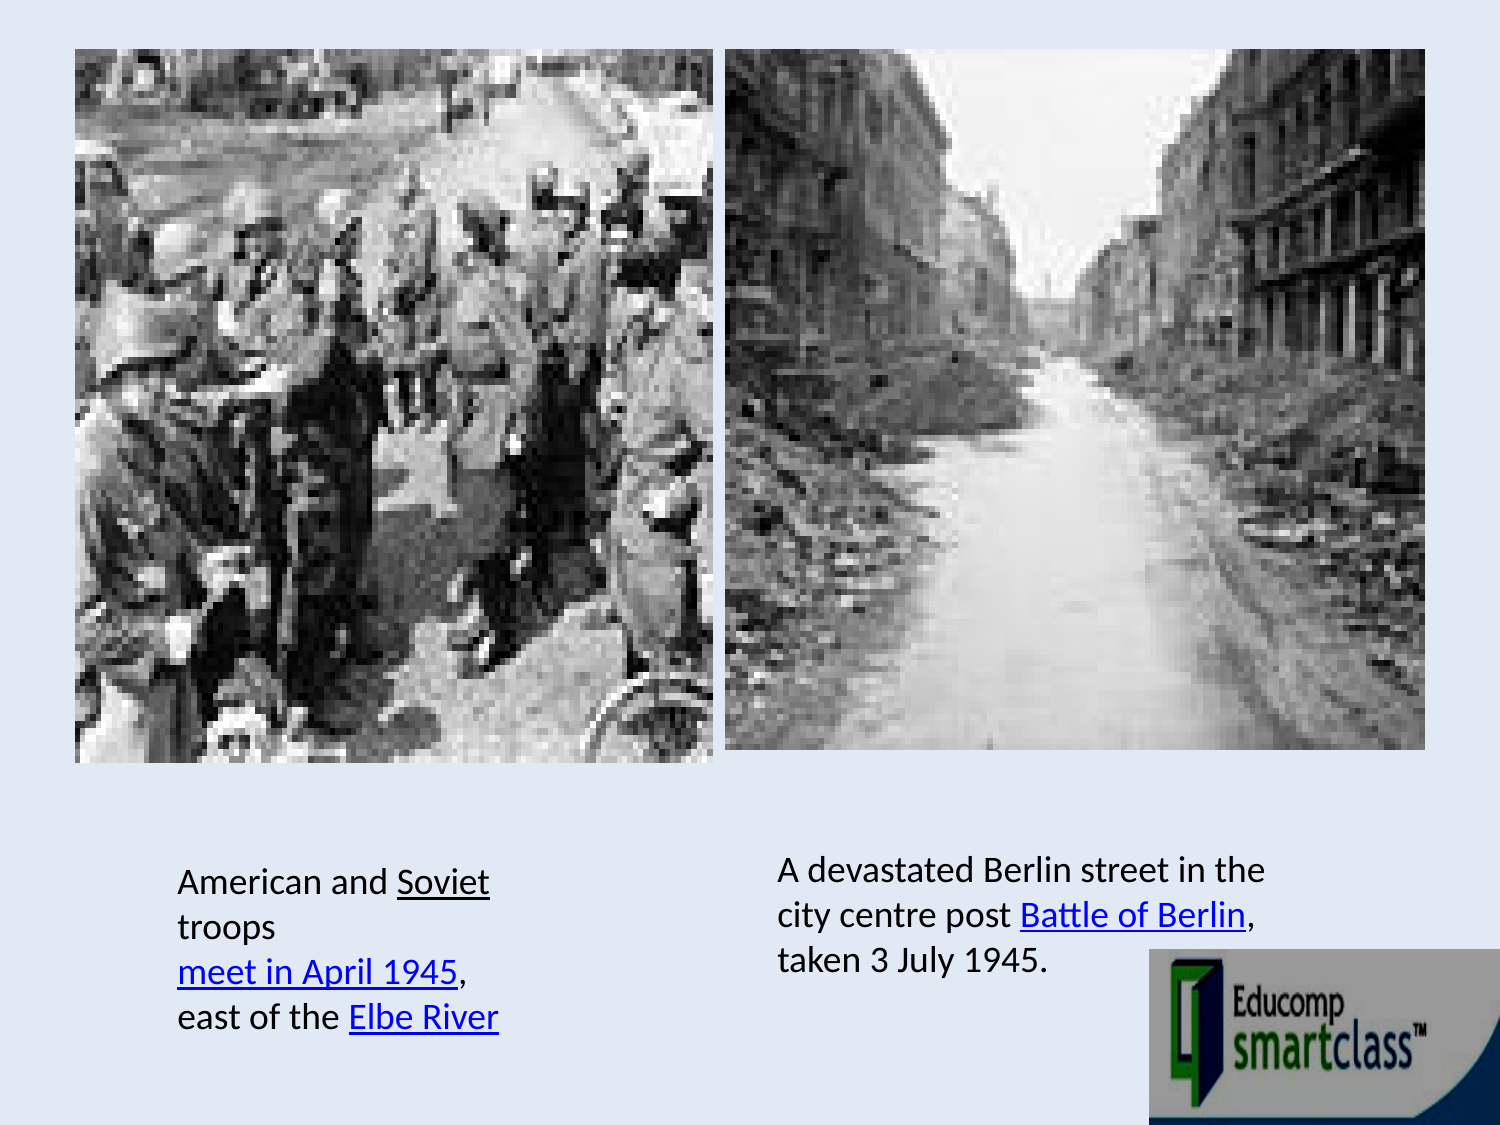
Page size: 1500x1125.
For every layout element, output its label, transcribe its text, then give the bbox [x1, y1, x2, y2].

picture [724, 49, 1426, 751]
text_box A devastated Berlin street in the city centre post Battle of Berlin, taken 3 July 1945. [762, 837, 1338, 988]
text_box American and Soviet troops meet in April 1945, east of the Elbe River [162, 849, 525, 1045]
picture [74, 49, 713, 763]
picture [1149, 949, 1500, 1125]
